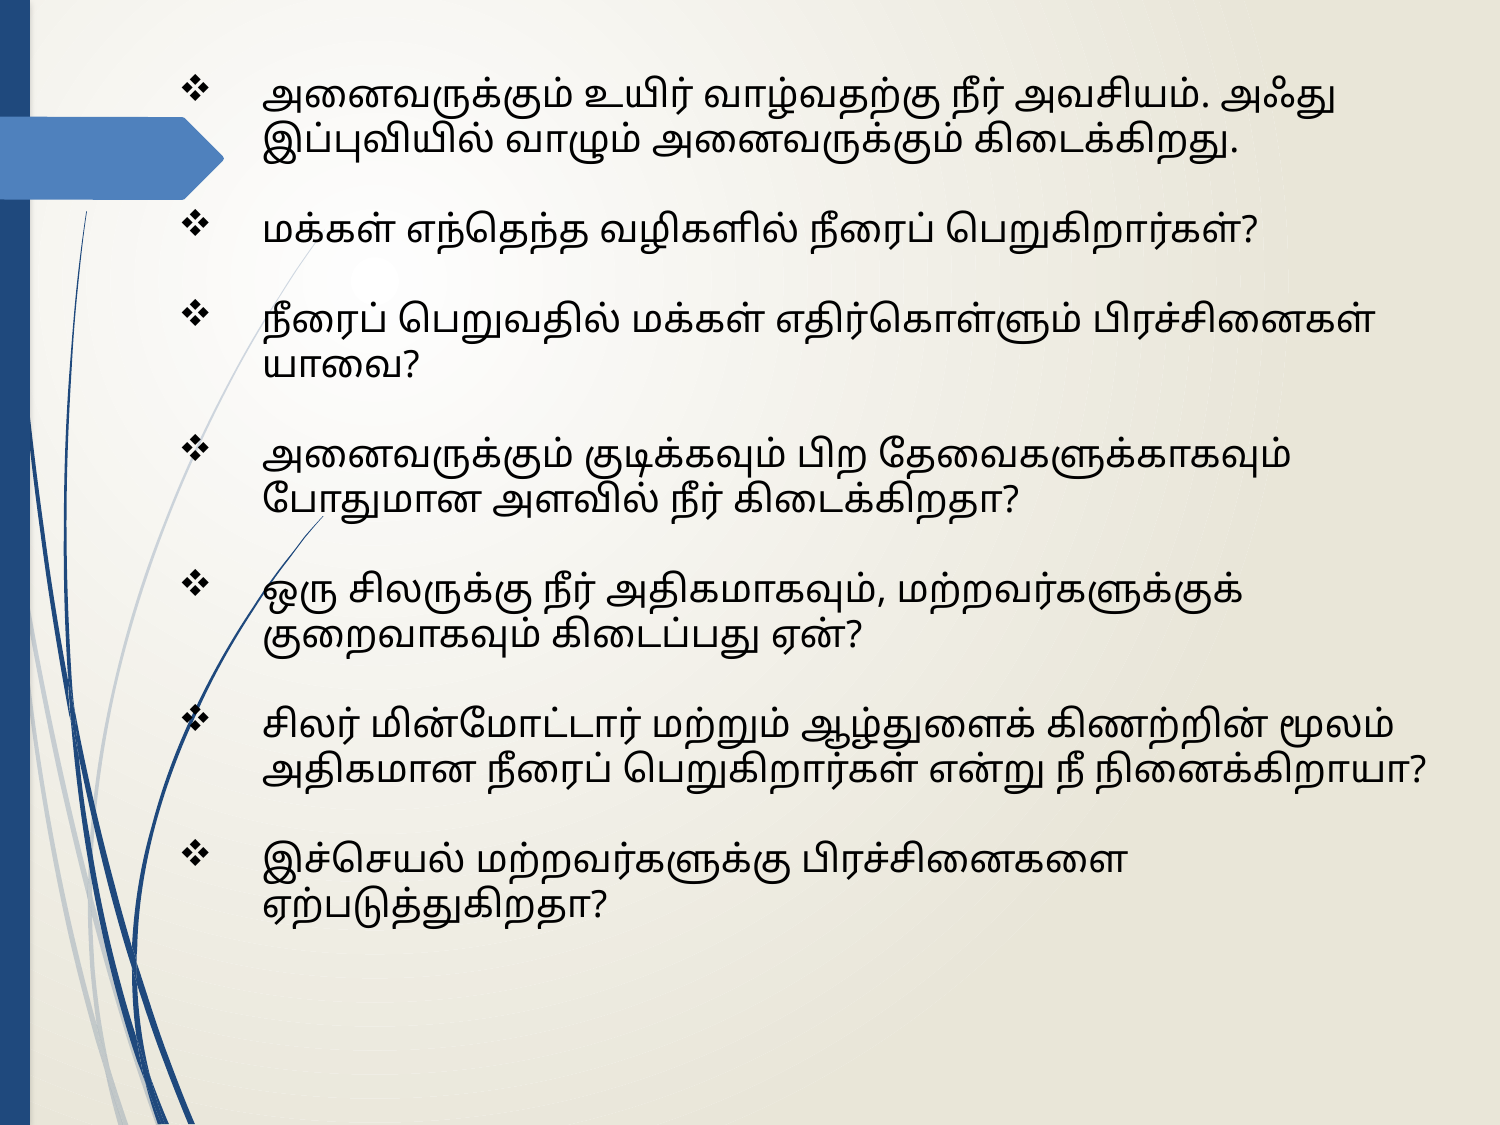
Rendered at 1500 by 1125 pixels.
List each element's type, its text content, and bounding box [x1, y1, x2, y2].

text_box அனைவருக்கும் உயிர் வாழ்வதற்கு நீர் அவசியம். அஃது இப்புவியில் வாழும் அனைவருக்கும் கிடைக்கிறது. மக்கள் எந்தெந்த வழிகளில் நீரைப் பெறுகிறார்கள்? நீரைப் பெறுவதில் மக்கள் எதிர்கொள்ளும் பிரச்சினைகள் யாவை? அனைவருக்கும் குடிக்கவும் பிற தேவைகளுக்காகவும் போதுமான அளவில் நீர் கிடைக்கிறதா? ஒரு சிலருக்கு நீர் அதிகமாகவும், மற்றவர்களுக்குக் குறைவாகவும் கிடைப்பது ஏன்? சிலர் மின்மோட்டார் மற்றும் ஆழ்துளைக் கிணற்றின் மூலம் அதிகமான நீரைப் பெறுகிறார்கள் என்று நீ நினைக்கிறாயா? இச்செயல் மற்றவர்களுக்கு பிரச்சினைகளை ஏற்படுத்துகிறதா? [124, 62, 1463, 933]
